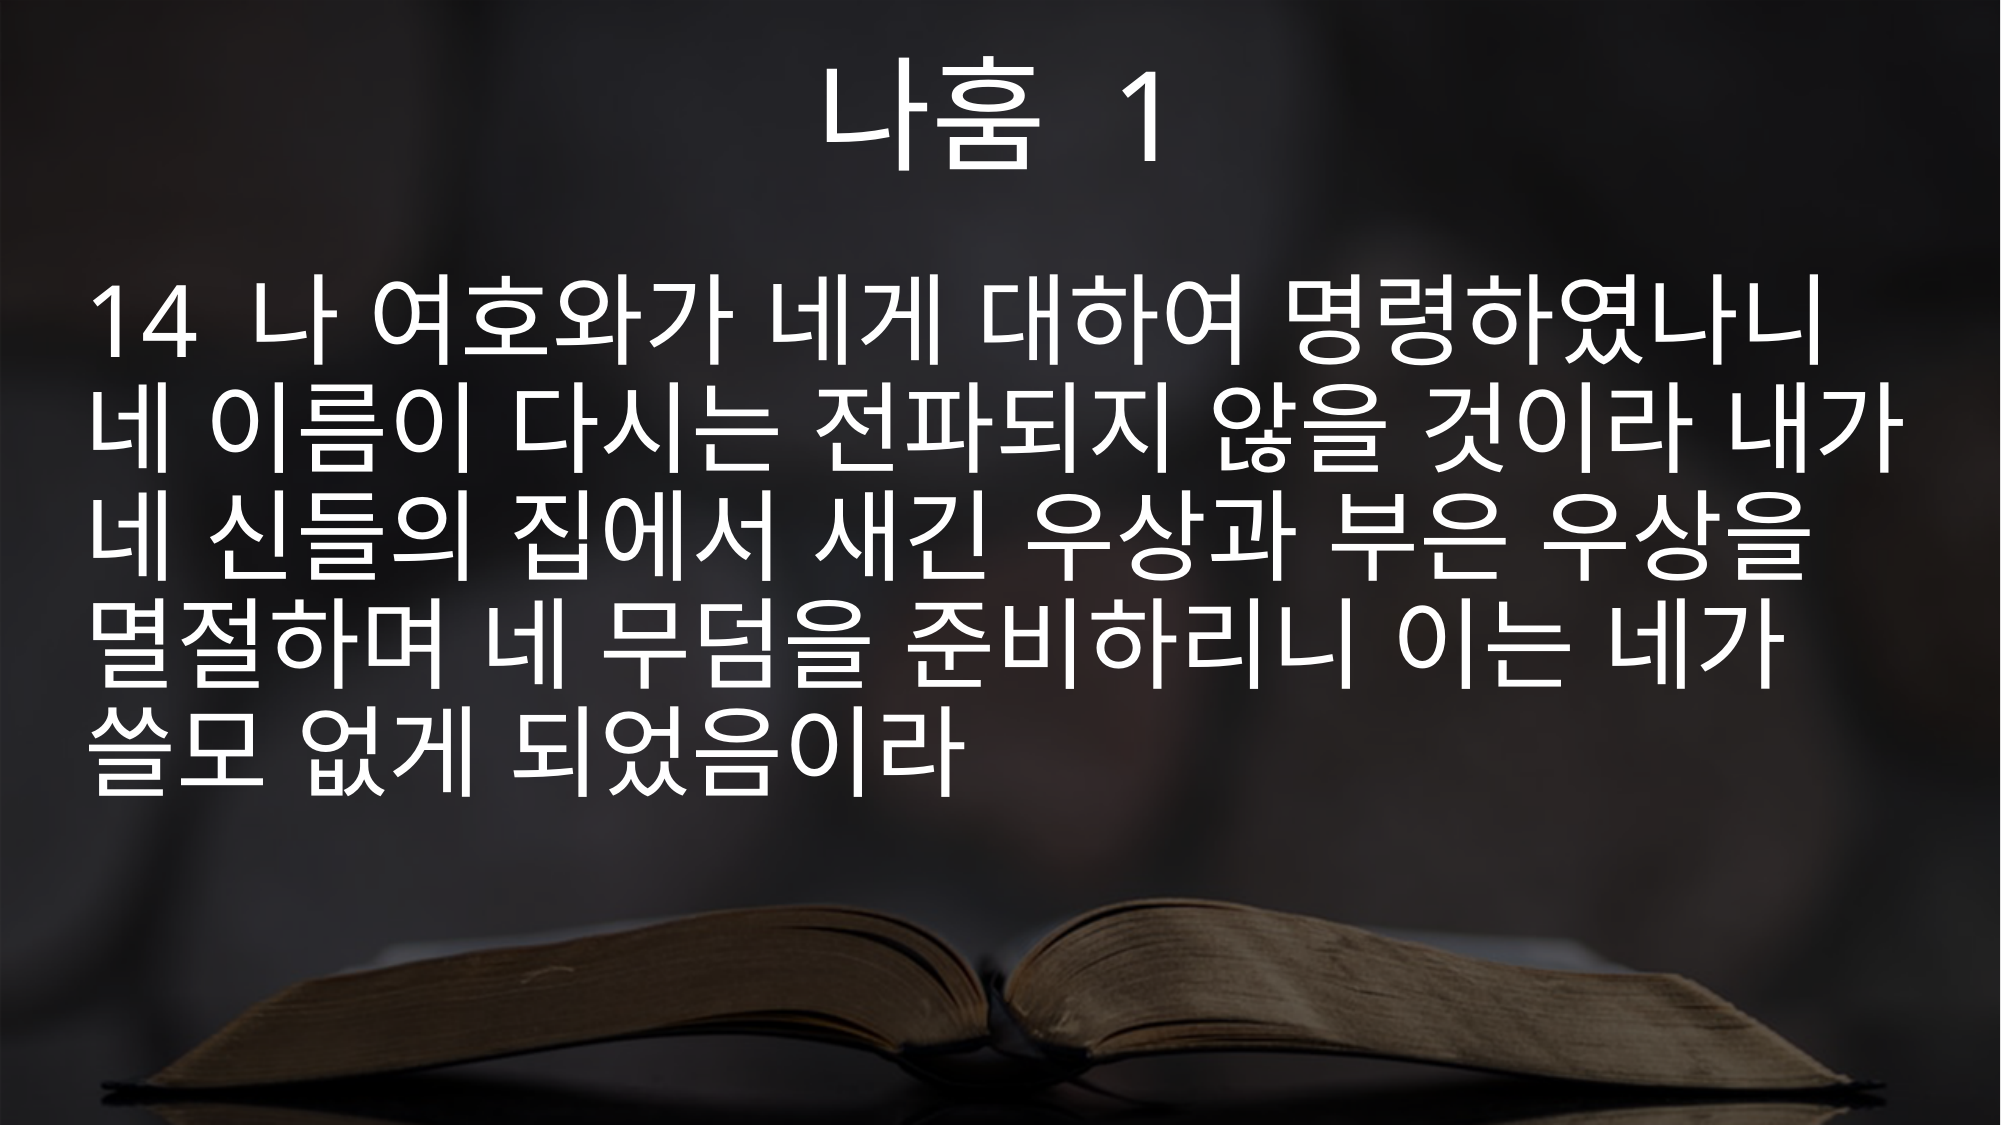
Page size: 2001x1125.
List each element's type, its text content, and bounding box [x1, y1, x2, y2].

list 14 나 여호와가 네게 대하여 명령하였나니 네 이름이 다시는 전파되지 않을 것이라 내가 네 신들의 집에서 새긴 우상과 부은 우상을 멸절하며 네 무덤을 준비하리니 이는 네가 쓸모 없게 되었음이라 [69, 263, 1953, 423]
picture [0, 0, 2001, 1125]
footer 나훔 1 [0, 32, 2000, 192]
